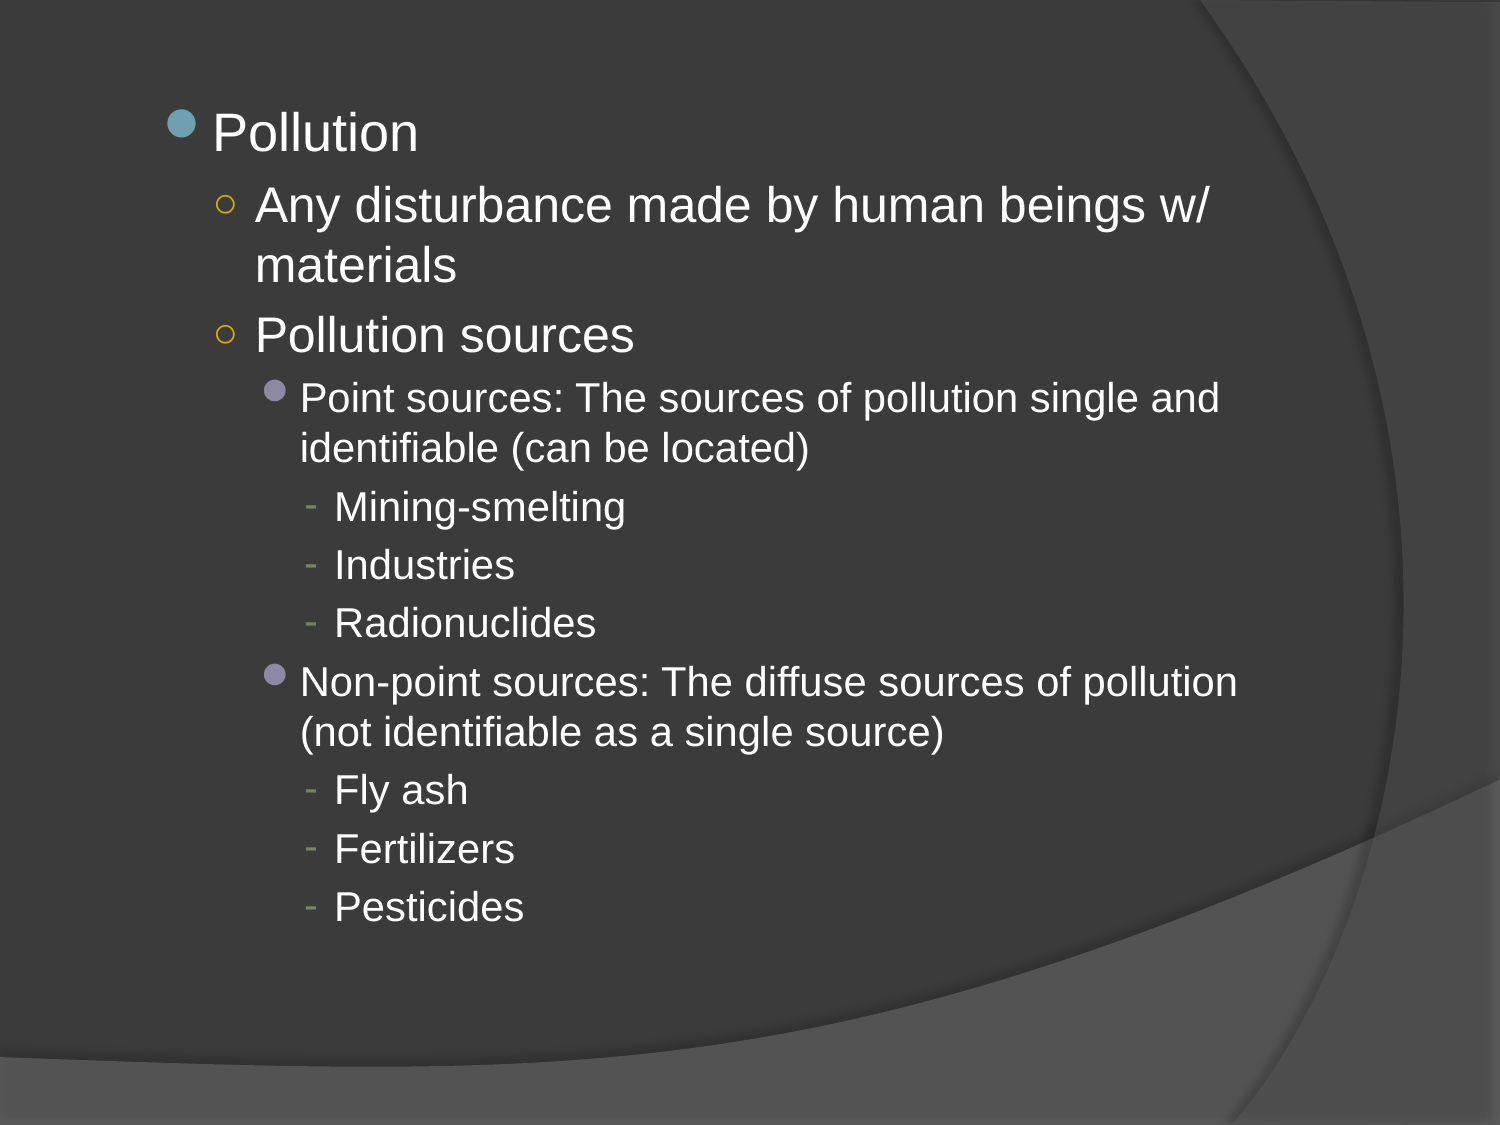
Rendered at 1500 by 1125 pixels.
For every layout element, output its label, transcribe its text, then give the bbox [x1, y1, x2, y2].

list Pollution Any disturbance made by human beings w/ materials Pollution sources Point sources: The sources of pollution single and identifiable (can be located) Mining-smelting Industries Radionuclides Non-point sources: The diffuse sources of pollution (not identifiable as a single source) Fly ash Fertilizers Pesticides [75, 90, 1300, 1059]
